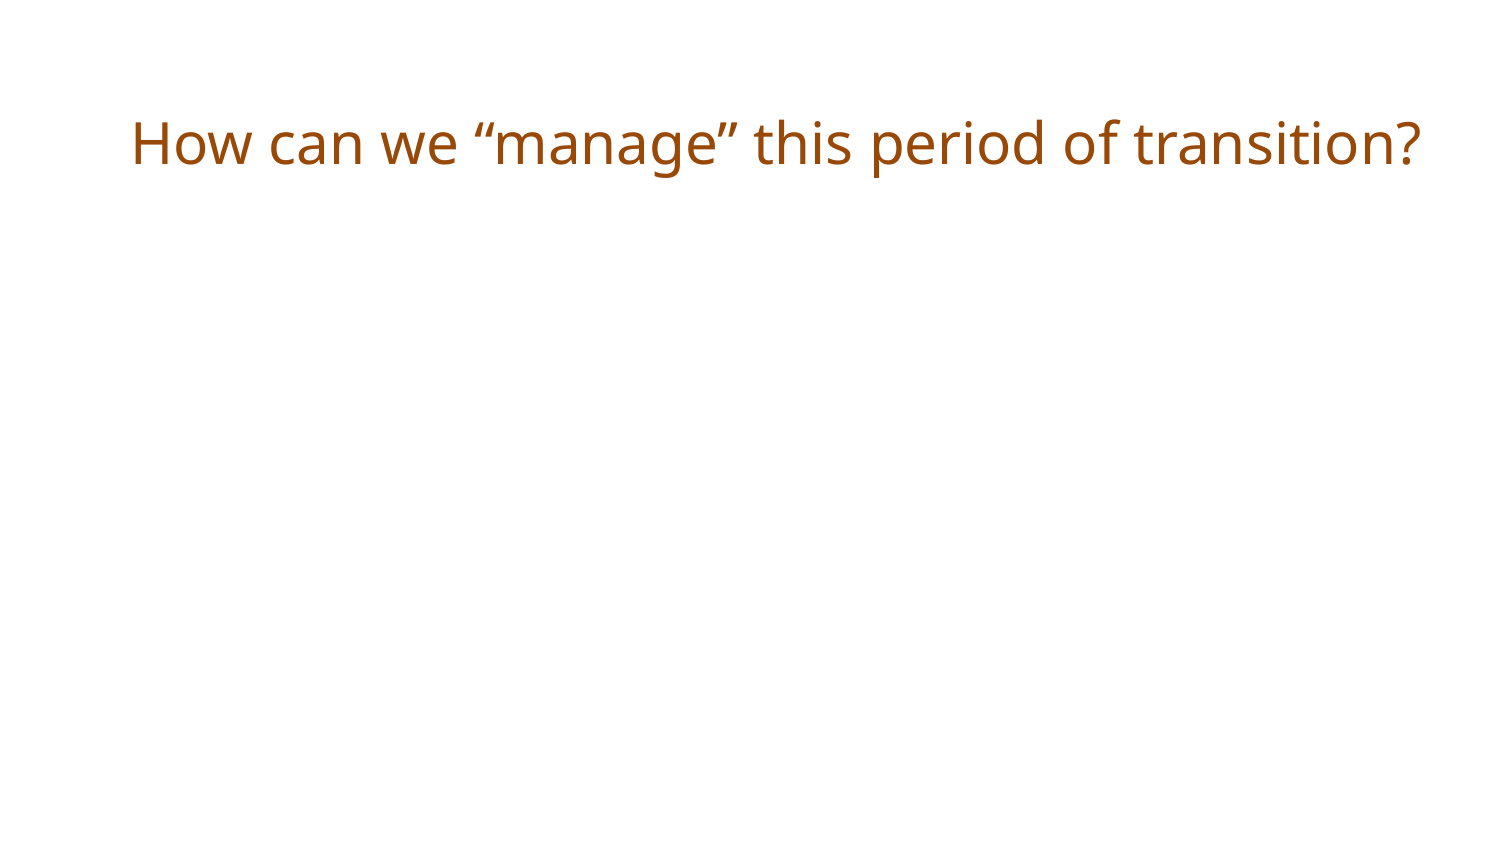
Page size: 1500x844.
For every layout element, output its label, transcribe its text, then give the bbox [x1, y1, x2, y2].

list How can we “manage” this period of transition? [115, 98, 1455, 244]
